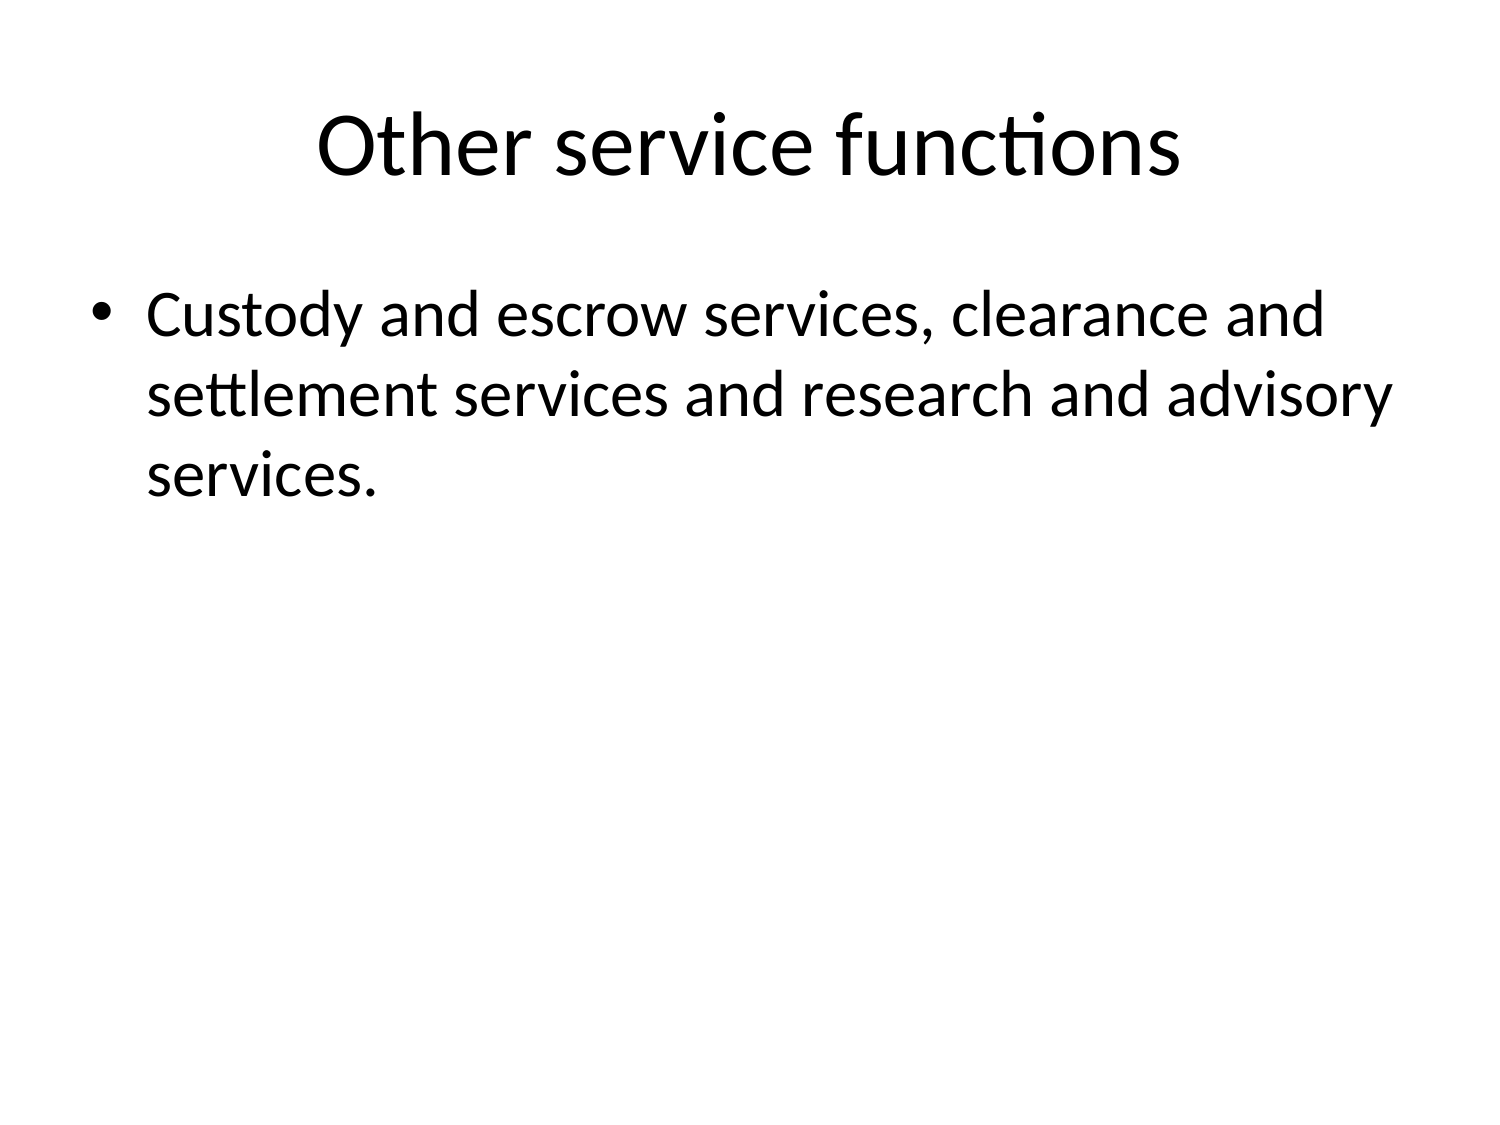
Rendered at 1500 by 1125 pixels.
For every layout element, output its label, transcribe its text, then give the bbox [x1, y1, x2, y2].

list Custody and escrow services, clearance and settlement services and research and advisory services. [75, 262, 1425, 1005]
title Other service functions [75, 45, 1425, 233]
